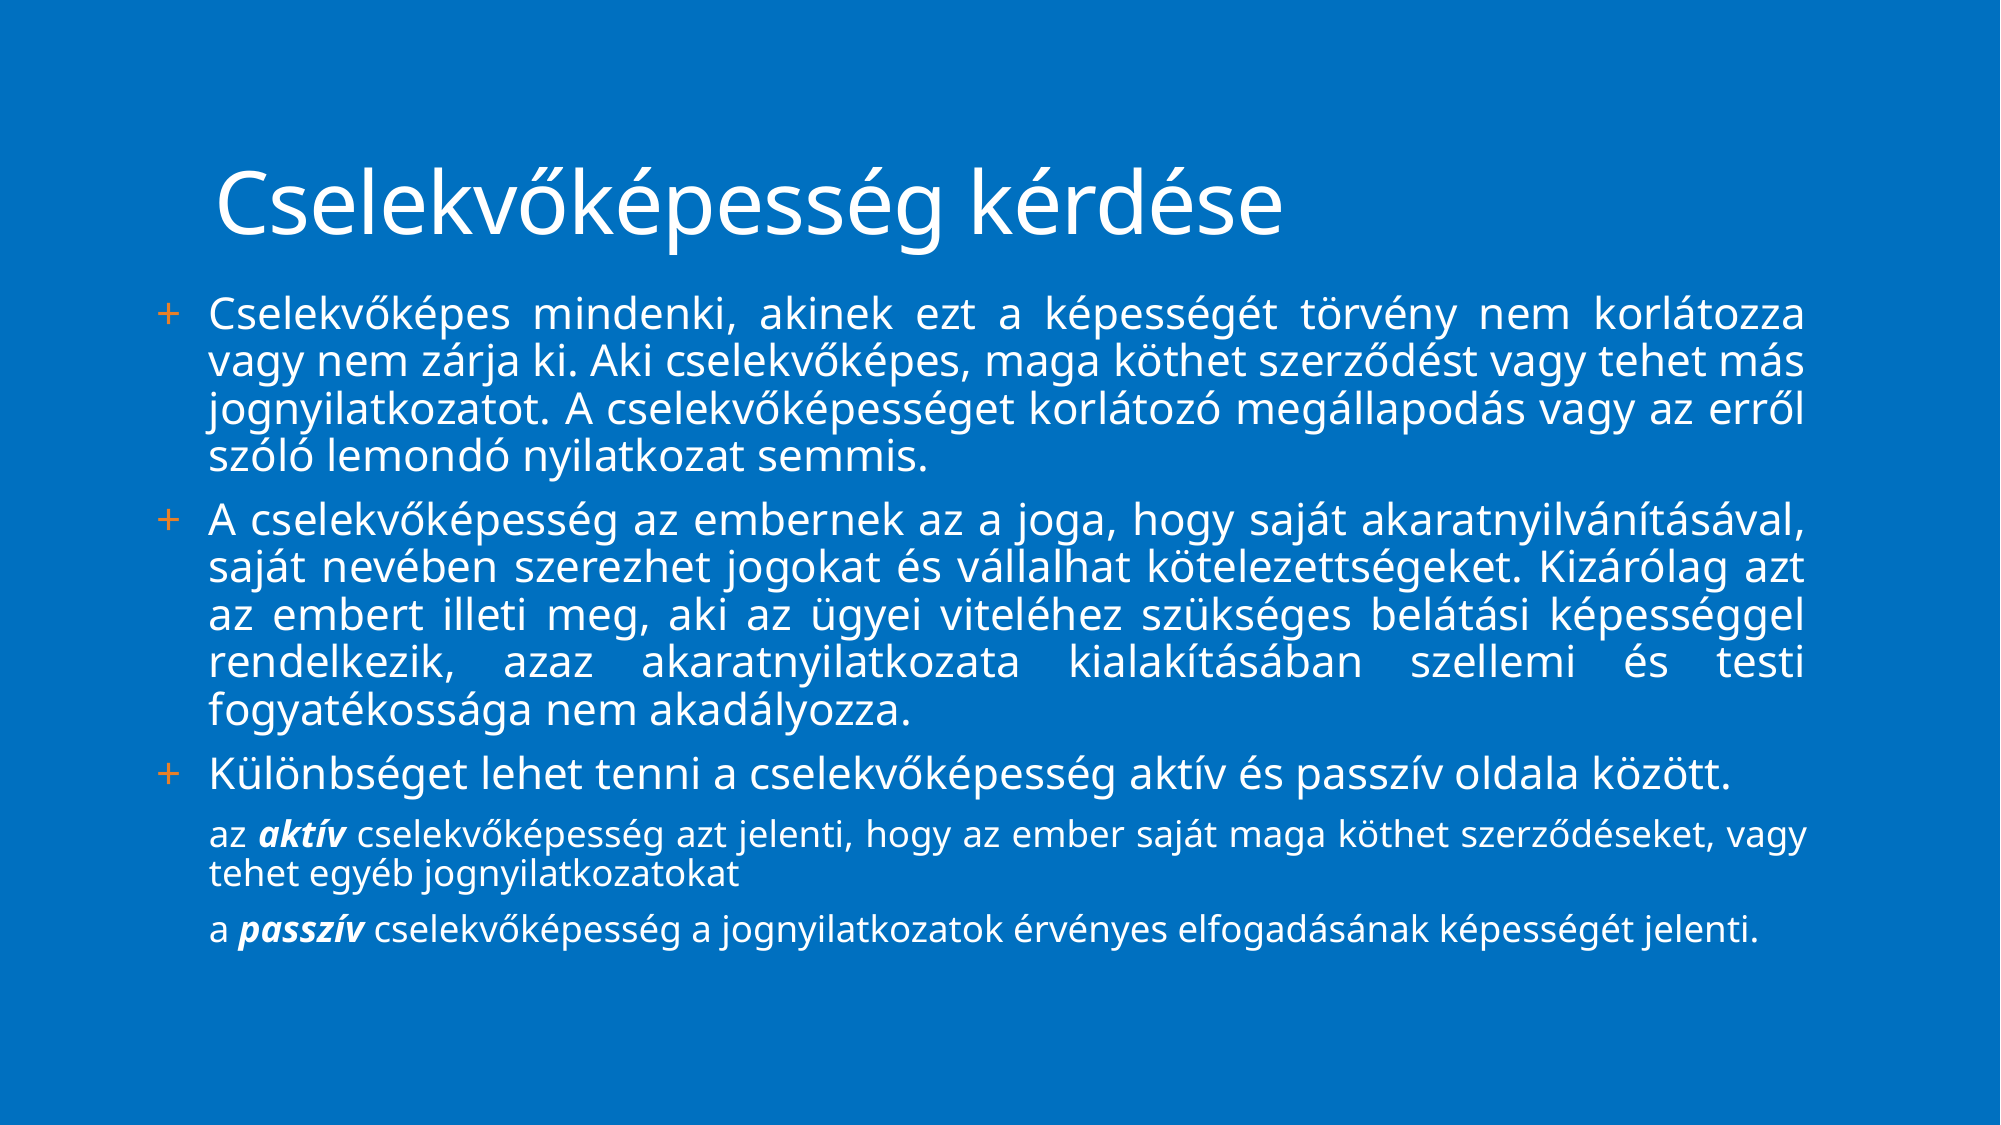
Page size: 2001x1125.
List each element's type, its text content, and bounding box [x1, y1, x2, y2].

title Cselekvőképesség kérdése [199, 147, 1700, 283]
list Cselekvőképes mindenki, akinek ezt a képességét törvény nem korlátozza vagy nem zárja ki. Aki cselekvőképes, maga köthet szerződést vagy tehet más jognyilatkozatot. A cselekvőképességet korlátozó megállapodás vagy az erről szóló lemondó nyilatkozat semmis. A cselekvőképesség az embernek az a joga, hogy saját akaratnyilvánításával, saját nevében szerezhet jogokat és vállalhat kötelezettségeket. Kizárólag azt az embert illeti meg, aki az ügyei viteléhez szükséges belátási képességgel rendelkezik, azaz akaratnyilatkozata kialakításában szellemi és testi fogyatékossága nem akadályozza. Különbséget lehet tenni a cselekvőképesség aktív és passzív oldala között. az aktív cselekvőképesség azt jelenti, hogy az ember saját maga köthet szerződéseket, vagy tehet egyéb jognyilatkozatokat a passzív cselekvőképesség a jognyilatkozatok érvényes elfogadásának képességét jelenti. [141, 283, 1824, 1053]
